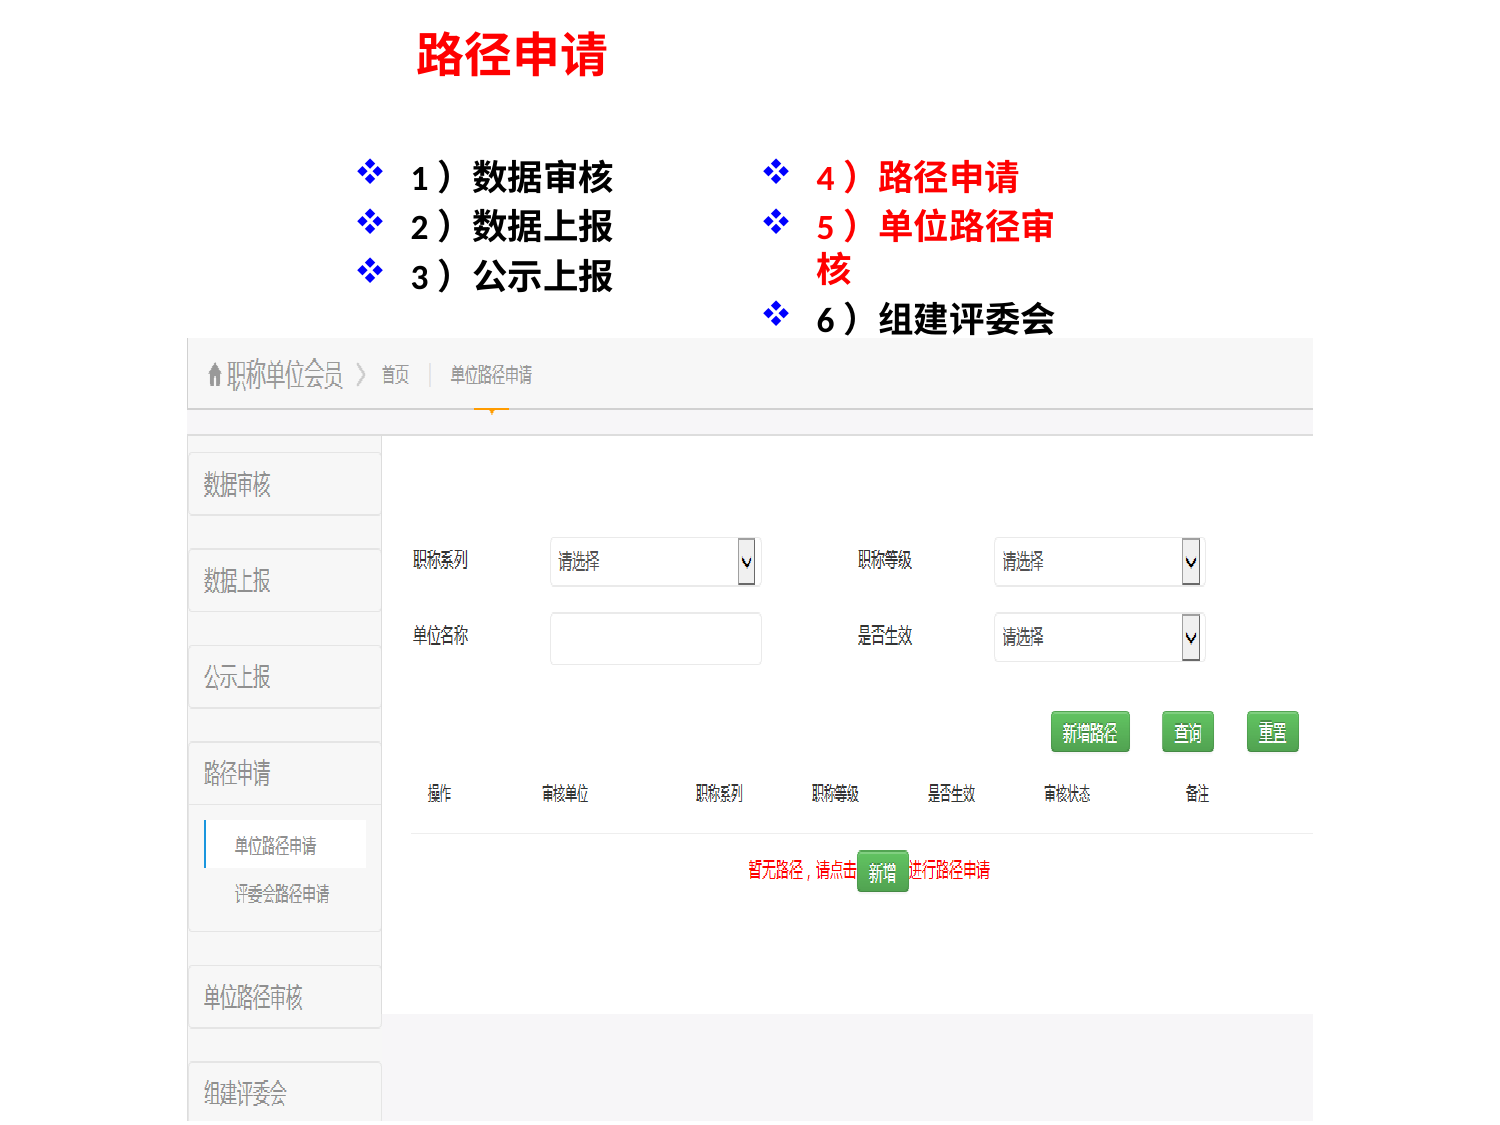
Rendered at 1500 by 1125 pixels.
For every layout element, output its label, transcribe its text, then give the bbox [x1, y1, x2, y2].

text_box 4）路径申请 5）单位路径审核 6）组建评委会 [748, 148, 1083, 336]
picture [187, 337, 1313, 1122]
text_box 1）数据审核 2）数据上报 3）公示上报 [342, 148, 677, 336]
text_box 路径申请 [404, 19, 892, 89]
